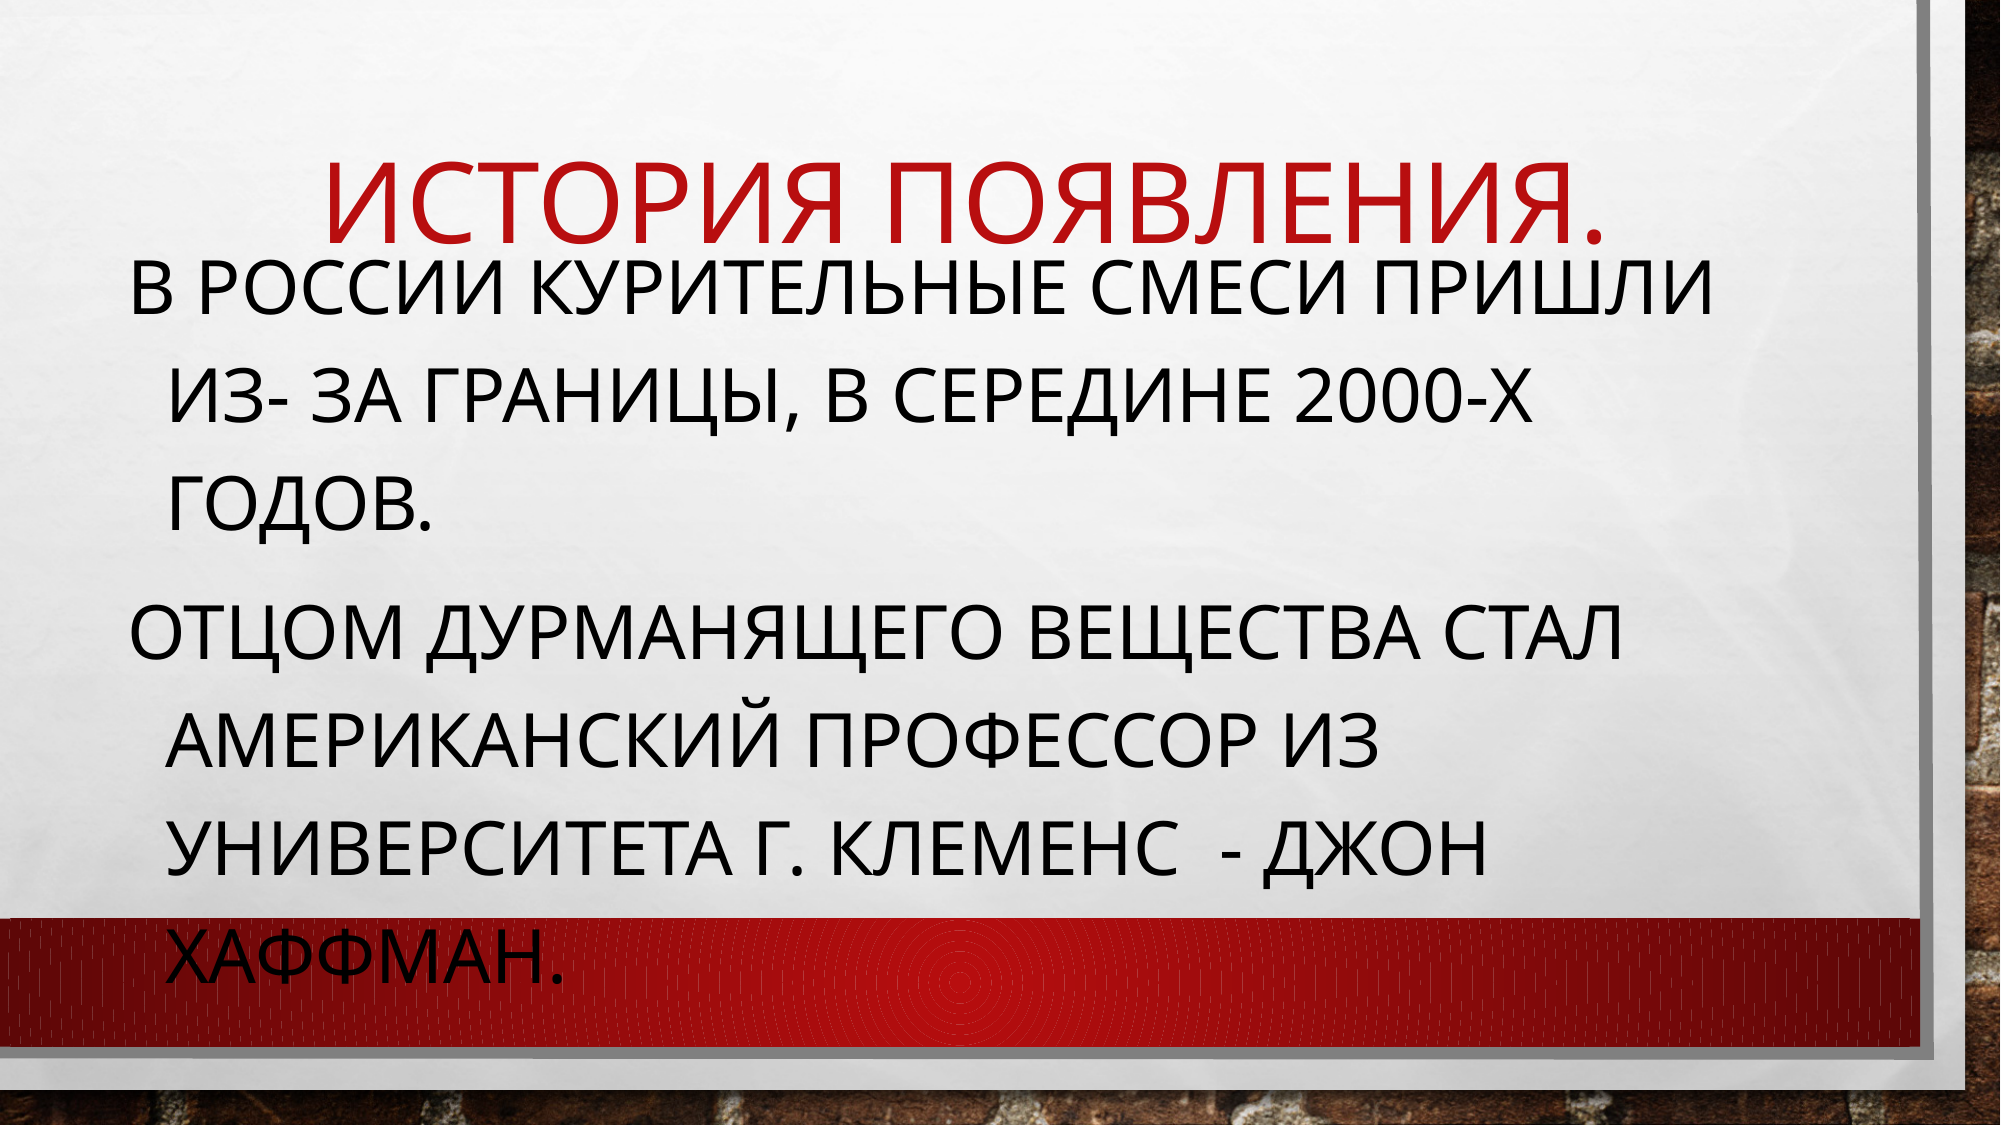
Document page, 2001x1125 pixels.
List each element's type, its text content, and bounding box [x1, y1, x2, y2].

picture [0, 0, 2000, 1125]
list В России курительные смеси пришли из- за границы, в середине 2000-х годов. Отцом дурманящего вещества стал американский профессор из университета г. Клеменс - Джон Хаффман. [112, 338, 1818, 882]
title История появления. [112, 112, 1818, 302]
